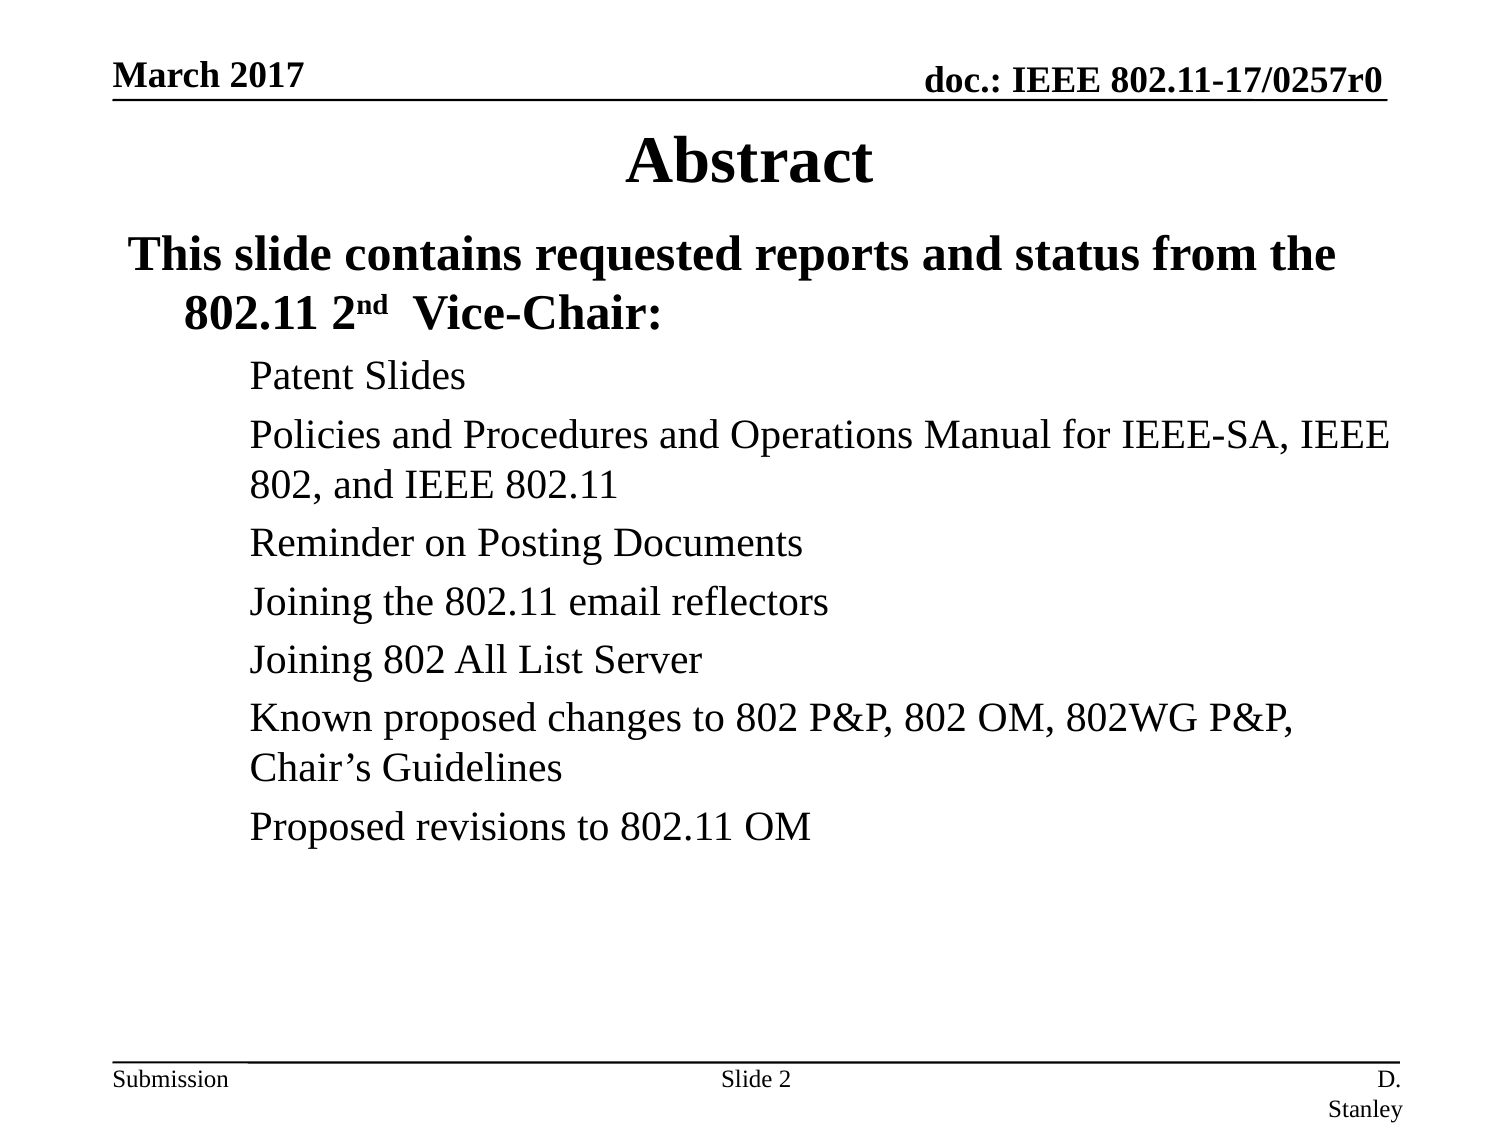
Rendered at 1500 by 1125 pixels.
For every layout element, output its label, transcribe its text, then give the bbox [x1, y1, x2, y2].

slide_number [112, 49, 401, 96]
list This slide contains requested reports and status from the 802.11 2nd Vice-Chair: Patent Slides Policies and Procedures and Operations Manual for IEEE-SA, IEEE 802, and IEEE 802.11 Reminder on Posting Documents Joining the 802.11 email reflectors Joining 802 All List Server Known proposed changes to 802 P&P, 802 OM, 802WG P&P, Chair’s Guidelines Proposed revisions to 802.11 OM [112, 212, 1413, 1038]
title Abstract [112, 112, 1388, 201]
slide_number Slide 2 [712, 1061, 800, 1093]
footer D. Stanley, HP Enterprise [1324, 1061, 1402, 1093]
